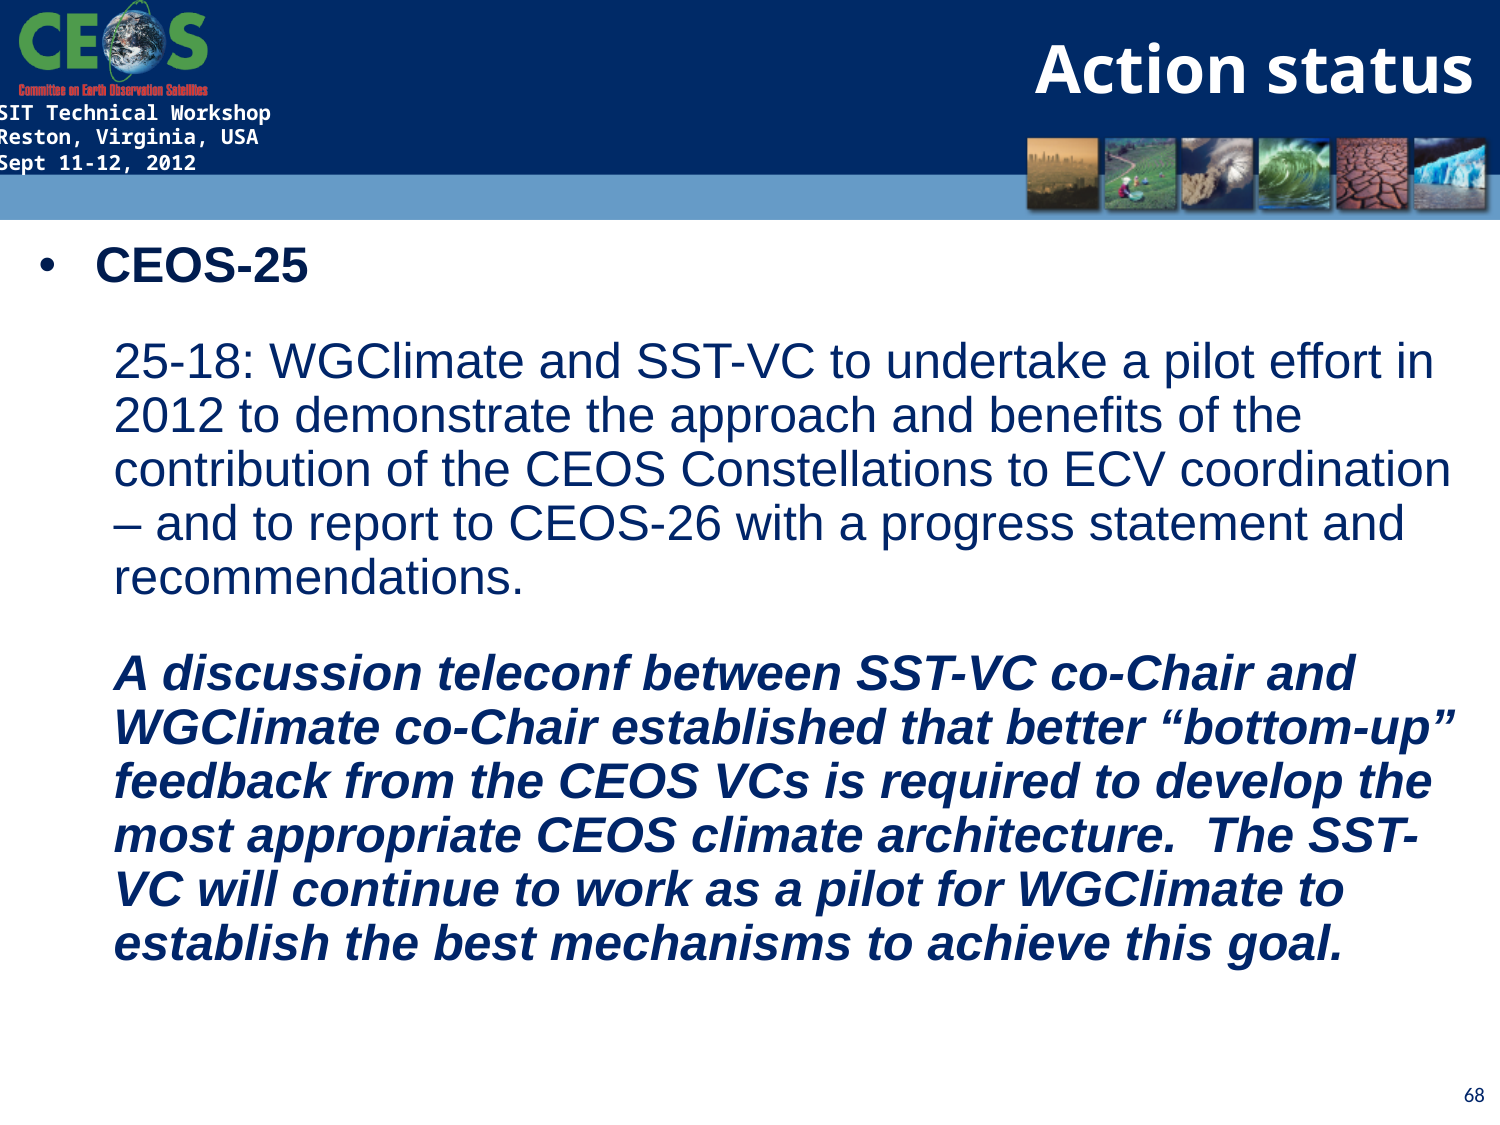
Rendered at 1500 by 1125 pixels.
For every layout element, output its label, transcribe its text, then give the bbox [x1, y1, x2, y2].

text_box CEOS-25 25-18: WGClimate and SST-VC to undertake a pilot effort in 2012 to demonstrate the approach and benefits of the contribution of the CEOS Constellations to ECV coordination – and to report to CEOS-26 with a progress statement and recommendations. A discussion teleconf between SST-VC co-Chair and WGClimate co-Chair established that better “bottom-up” feedback from the CEOS VCs is required to develop the most appropriate CEOS climate architecture. The SST-VC will continue to work as a pilot for WGClimate to establish the best mechanisms to achieve this goal. [24, 232, 1473, 1074]
slide_number 68 [1187, 1073, 1500, 1125]
title Action status [216, 16, 1491, 117]
picture [0, 0, 1500, 220]
